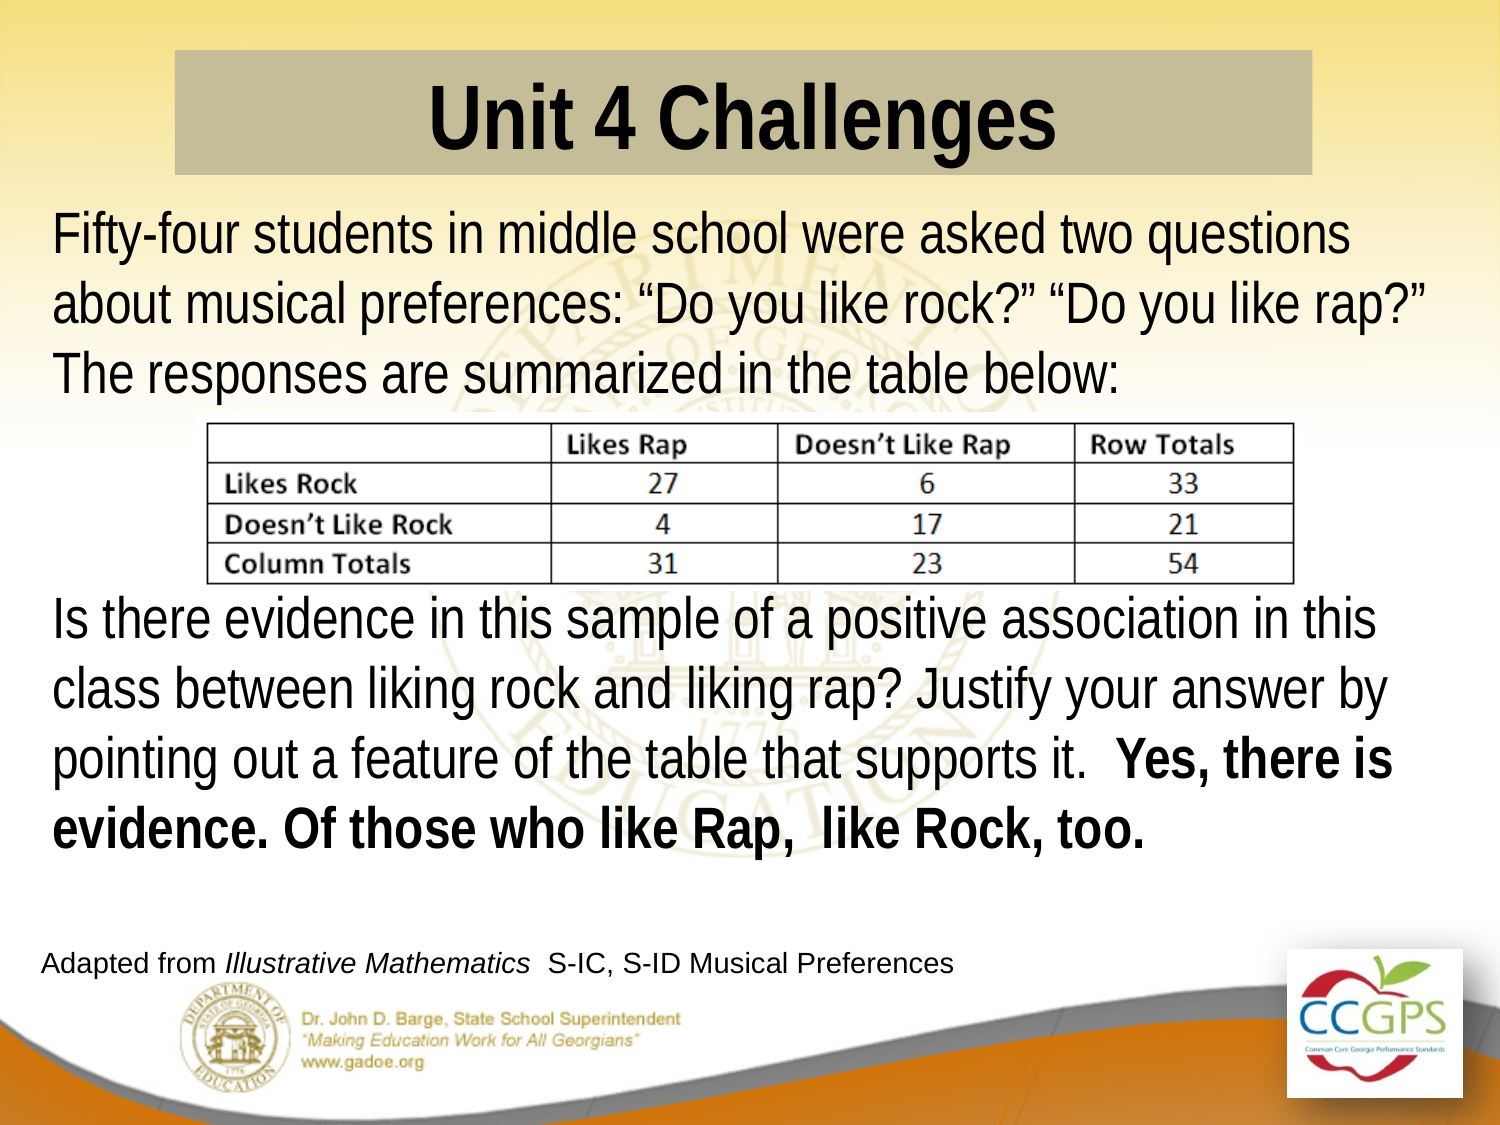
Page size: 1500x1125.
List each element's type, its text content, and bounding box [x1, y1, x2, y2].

picture [0, 0, 1500, 1125]
text_box Adapted from Illustrative Mathematics S-IC, S-ID Musical Preferences [25, 937, 970, 988]
title Unit 4 Challenges [174, 49, 1313, 176]
